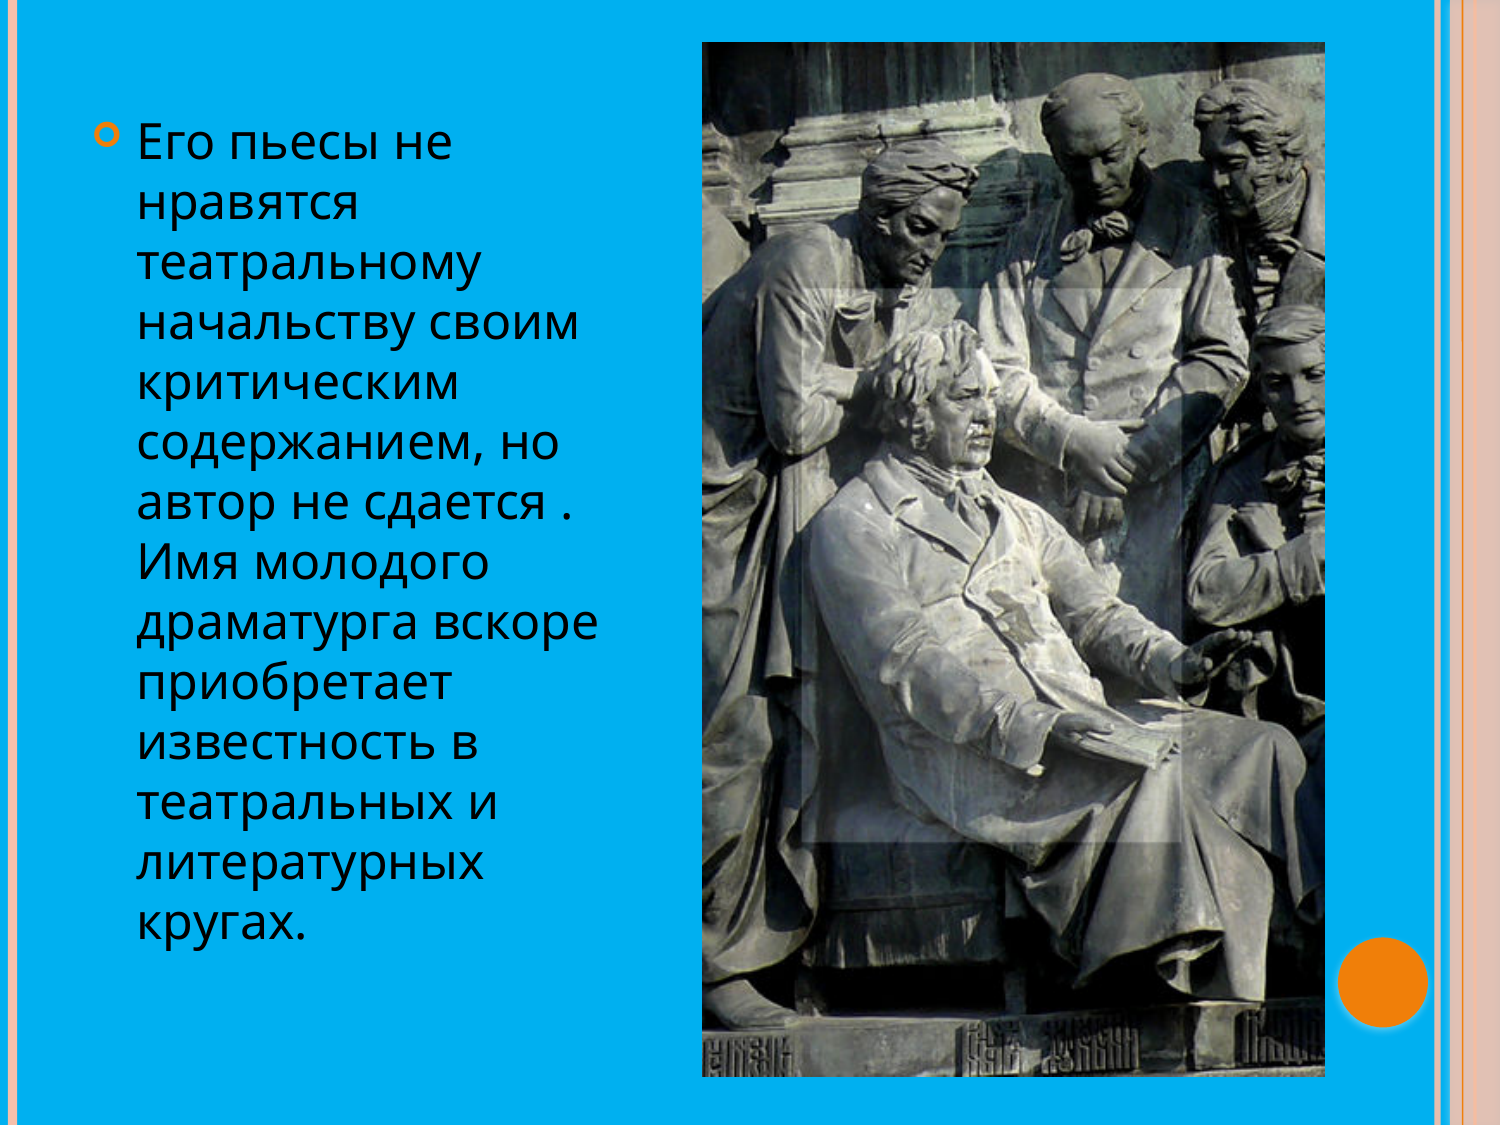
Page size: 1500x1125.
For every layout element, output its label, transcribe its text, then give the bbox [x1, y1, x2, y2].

list Его пьесы не нравятся театральному начальству своим критическим содержанием, но автор не сдается . Имя молодого драматурга вскоре приобретает известность в театральных и литературных кругах. [76, 101, 681, 1015]
picture [703, 43, 1324, 1076]
